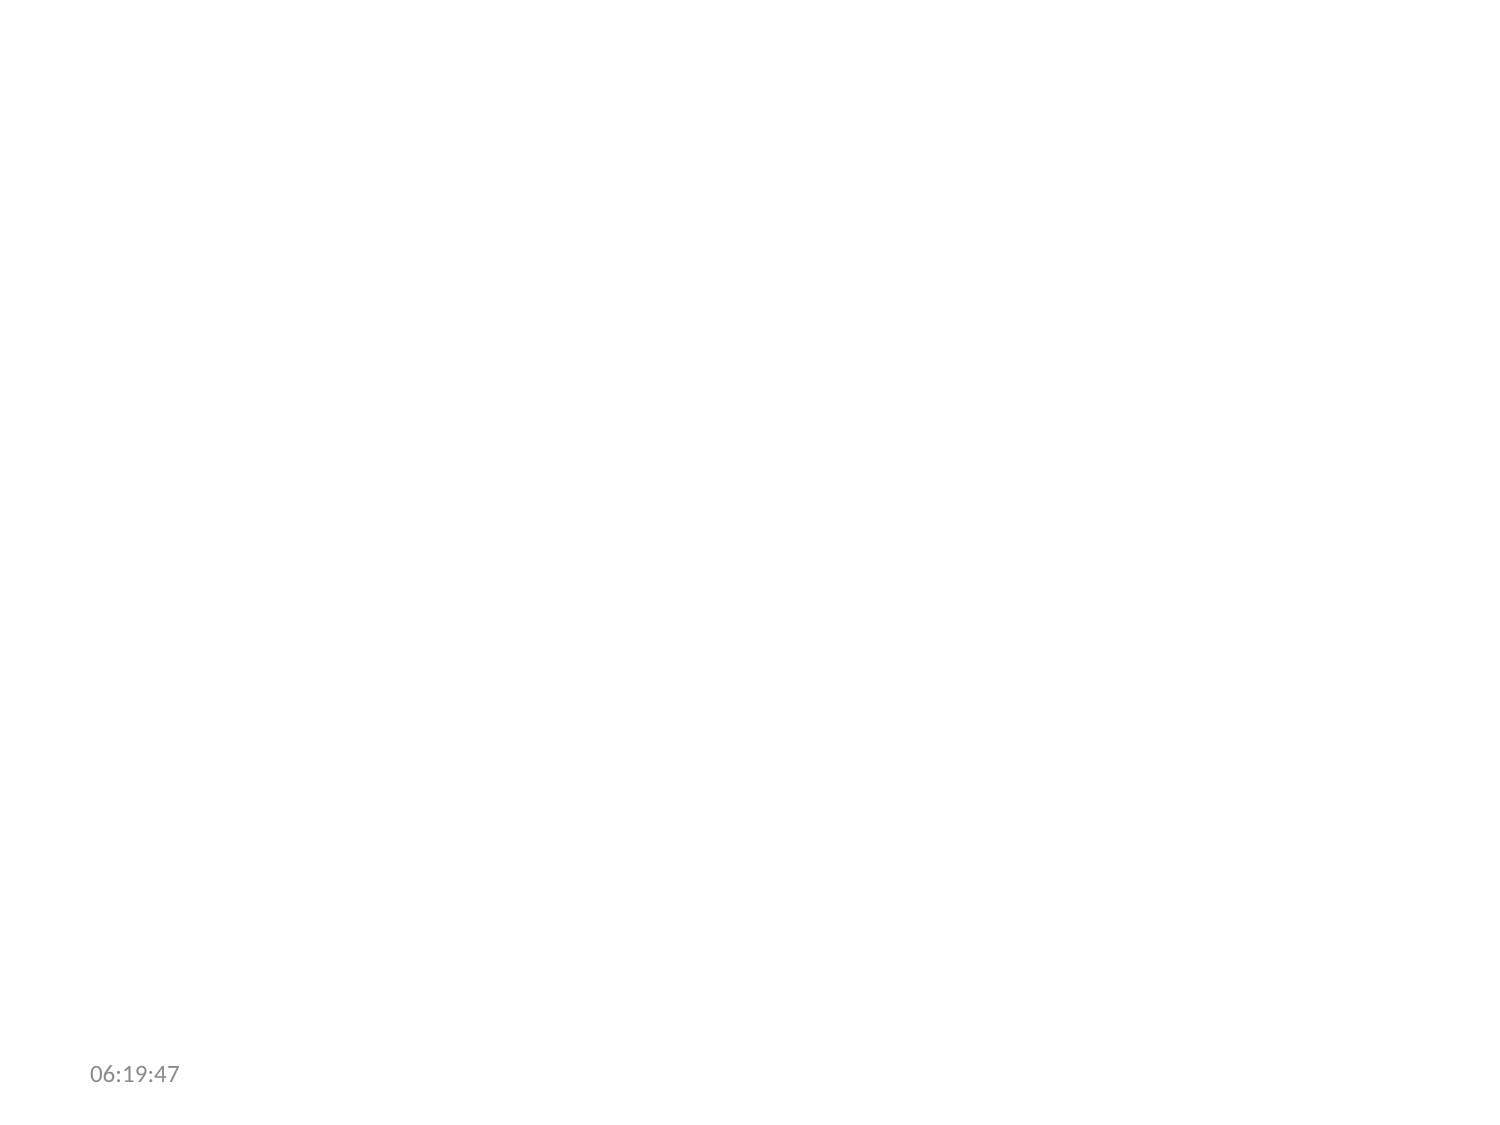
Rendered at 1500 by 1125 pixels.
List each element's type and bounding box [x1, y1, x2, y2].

slide_number [75, 1042, 425, 1103]
